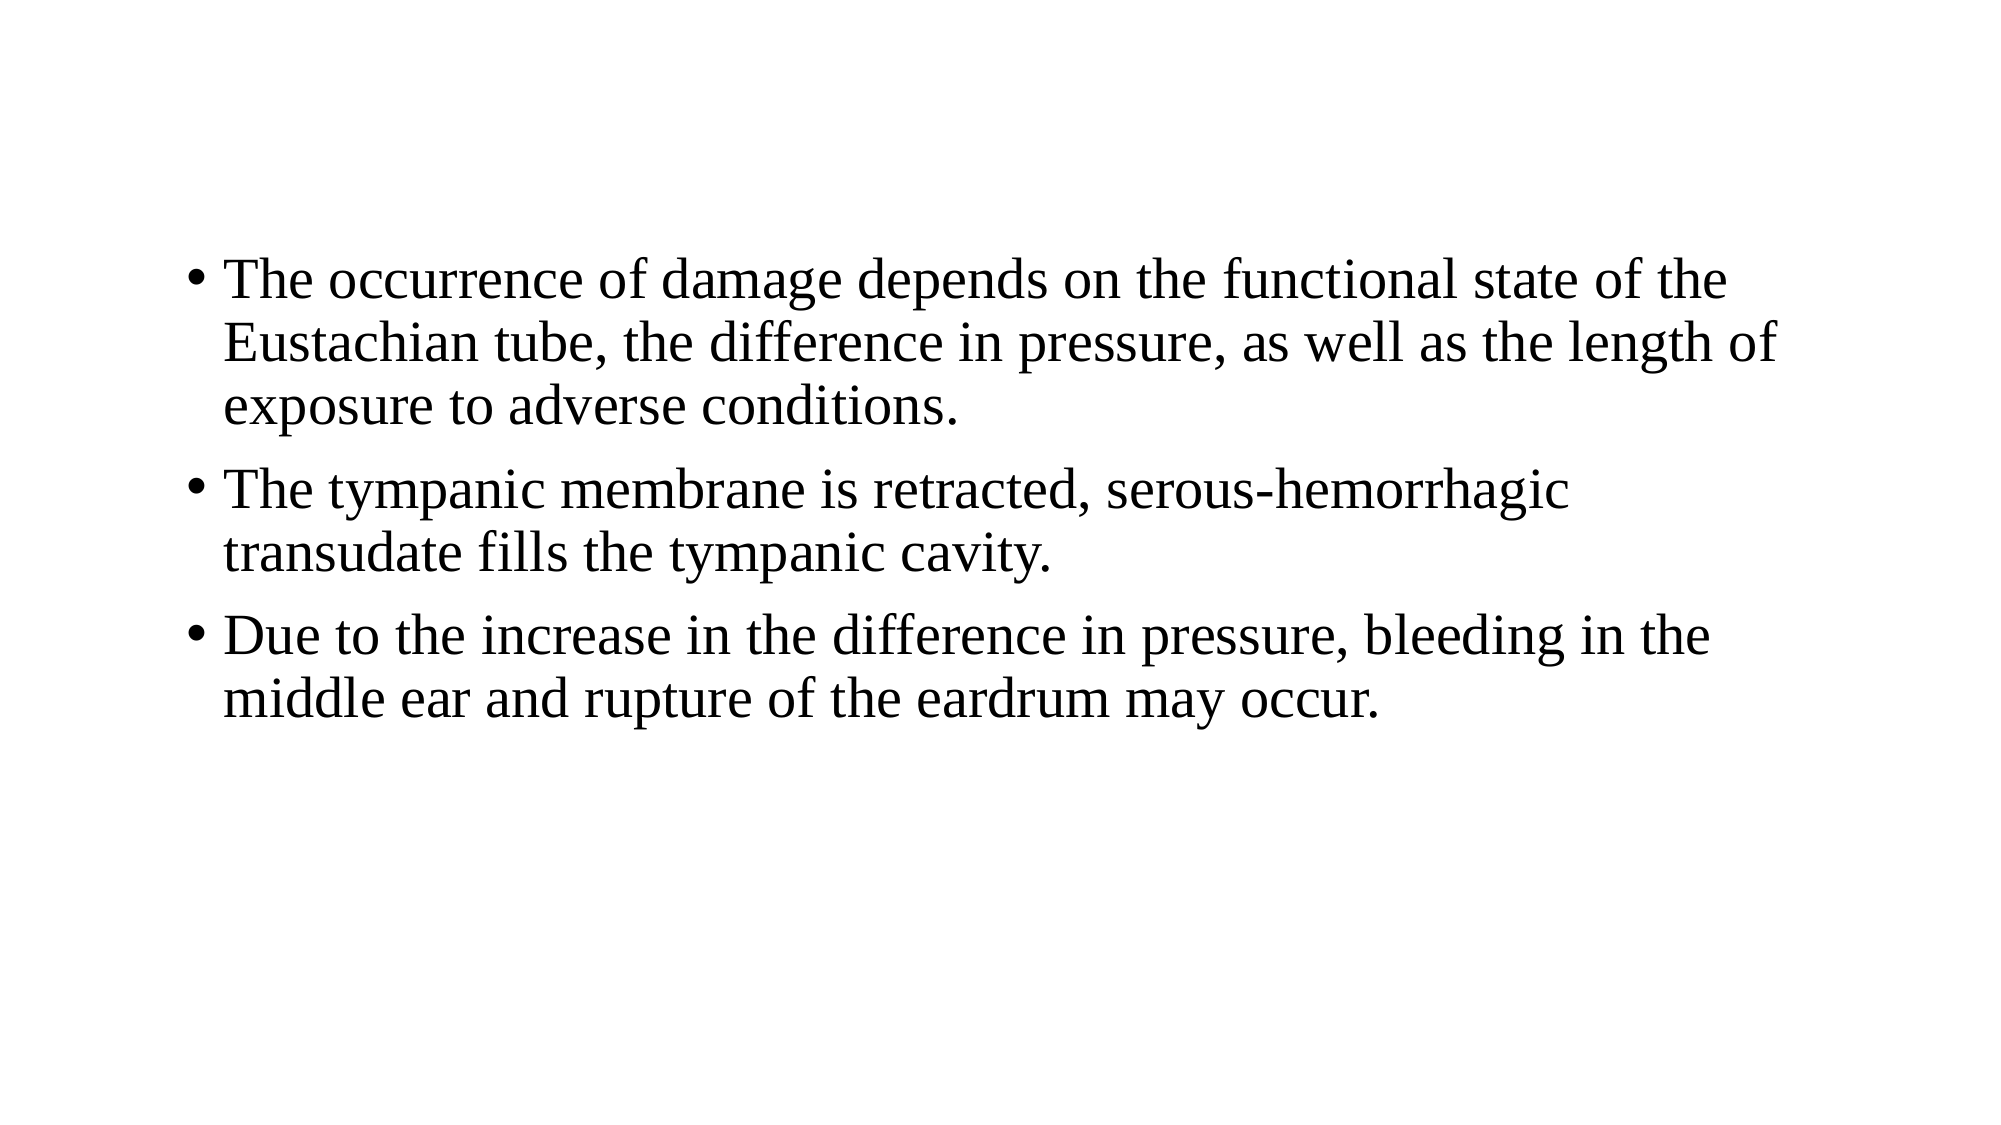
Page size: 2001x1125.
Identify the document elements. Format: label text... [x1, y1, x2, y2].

list The occurrence of damage depends on the functional state of the Eustachian tube, the difference in pressure, as well as the length of exposure to adverse conditions. The tympanic membrane is retracted, serous-hemorrhagic transudate fills the tympanic cavity. Due to the increase in the difference in pressure, bleeding in the middle ear and rupture of the eardrum may occur. [171, 240, 1829, 803]
